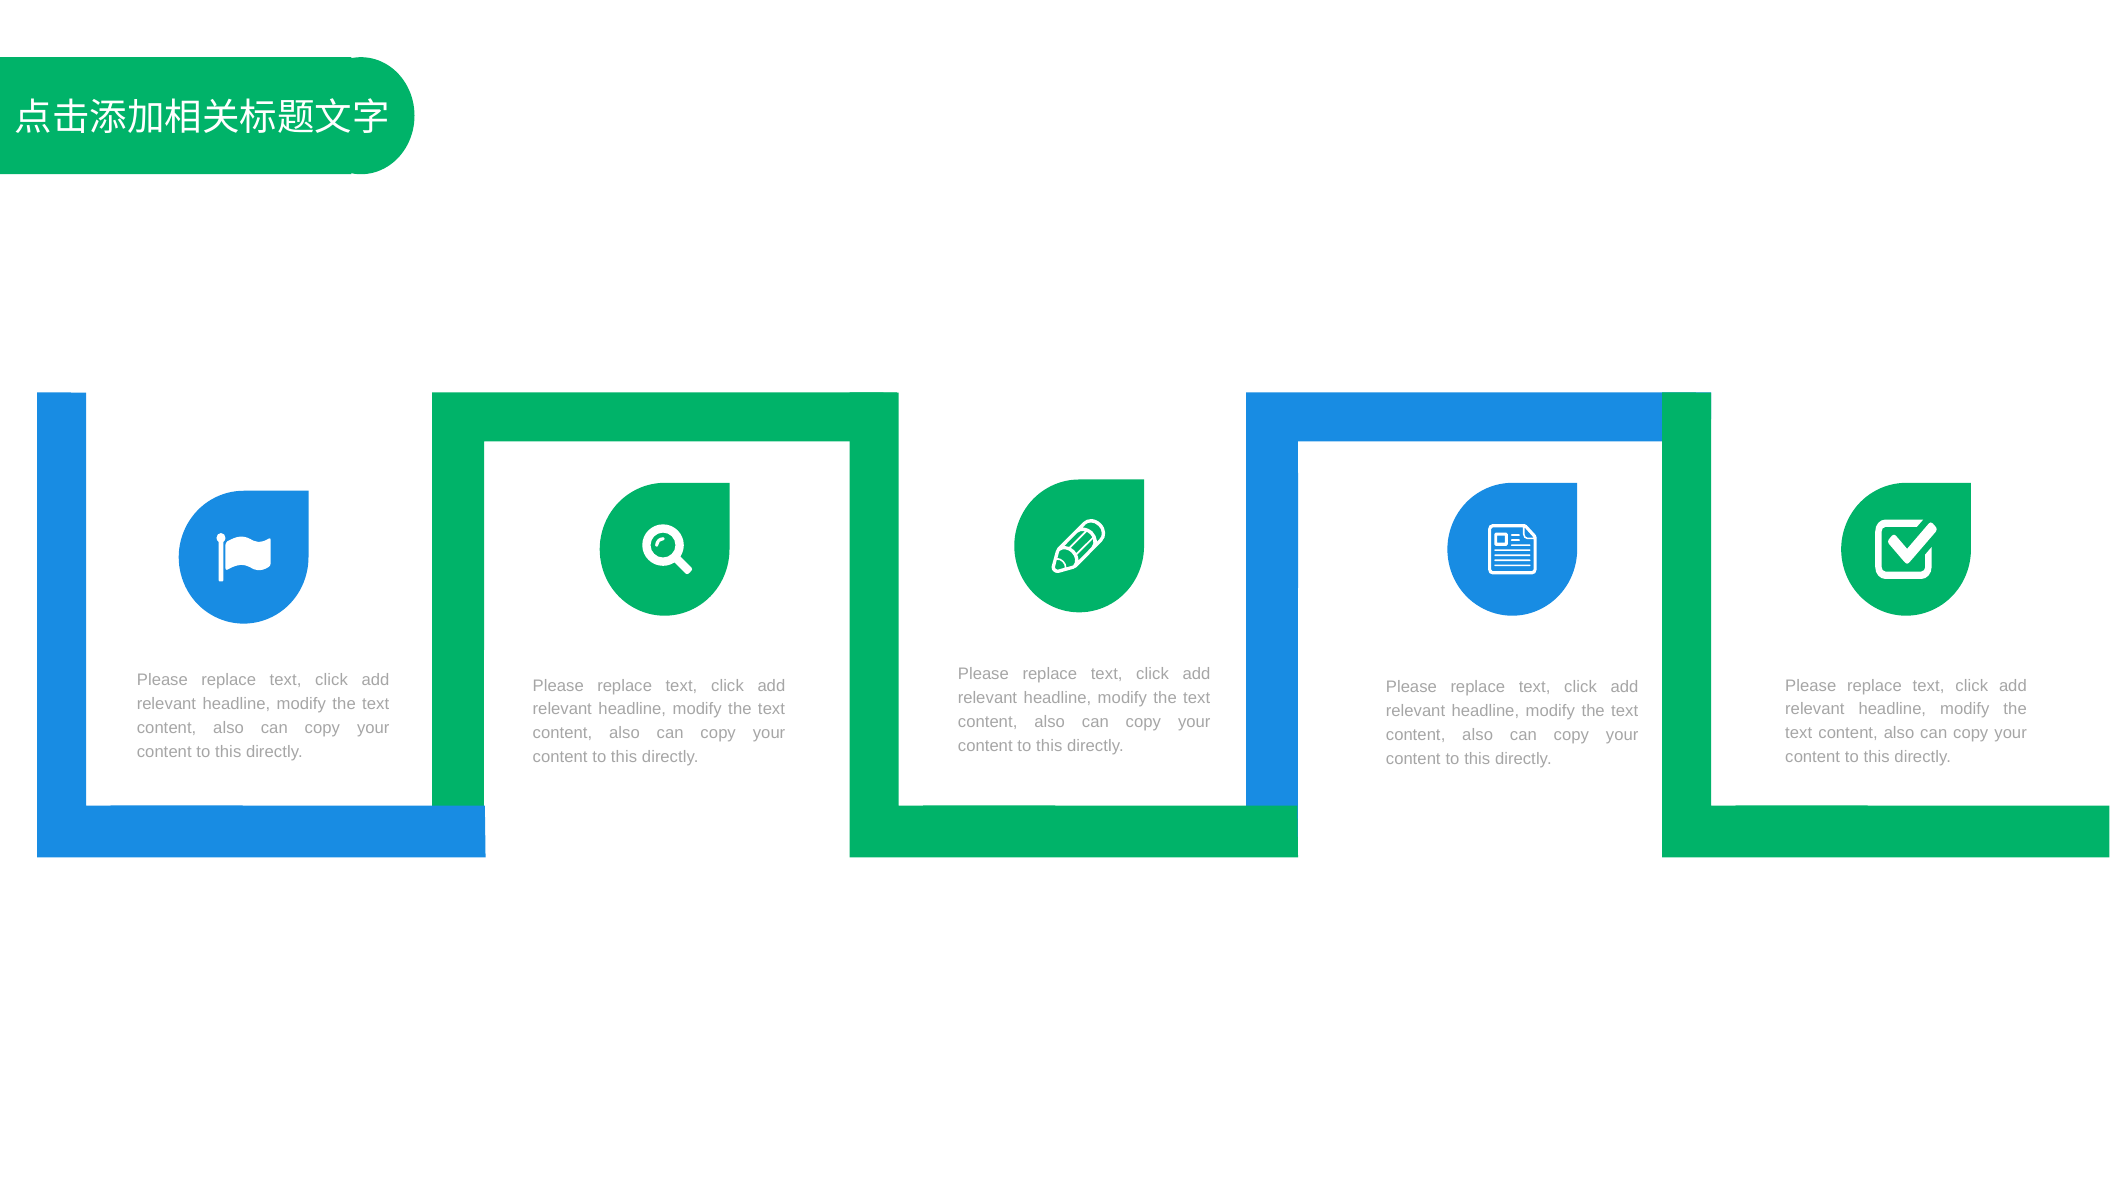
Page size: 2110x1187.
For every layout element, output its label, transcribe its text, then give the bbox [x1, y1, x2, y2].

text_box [1488, 524, 1537, 575]
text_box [37, 392, 2110, 858]
text_box 点击添加相关标题文字 [0, 85, 415, 146]
